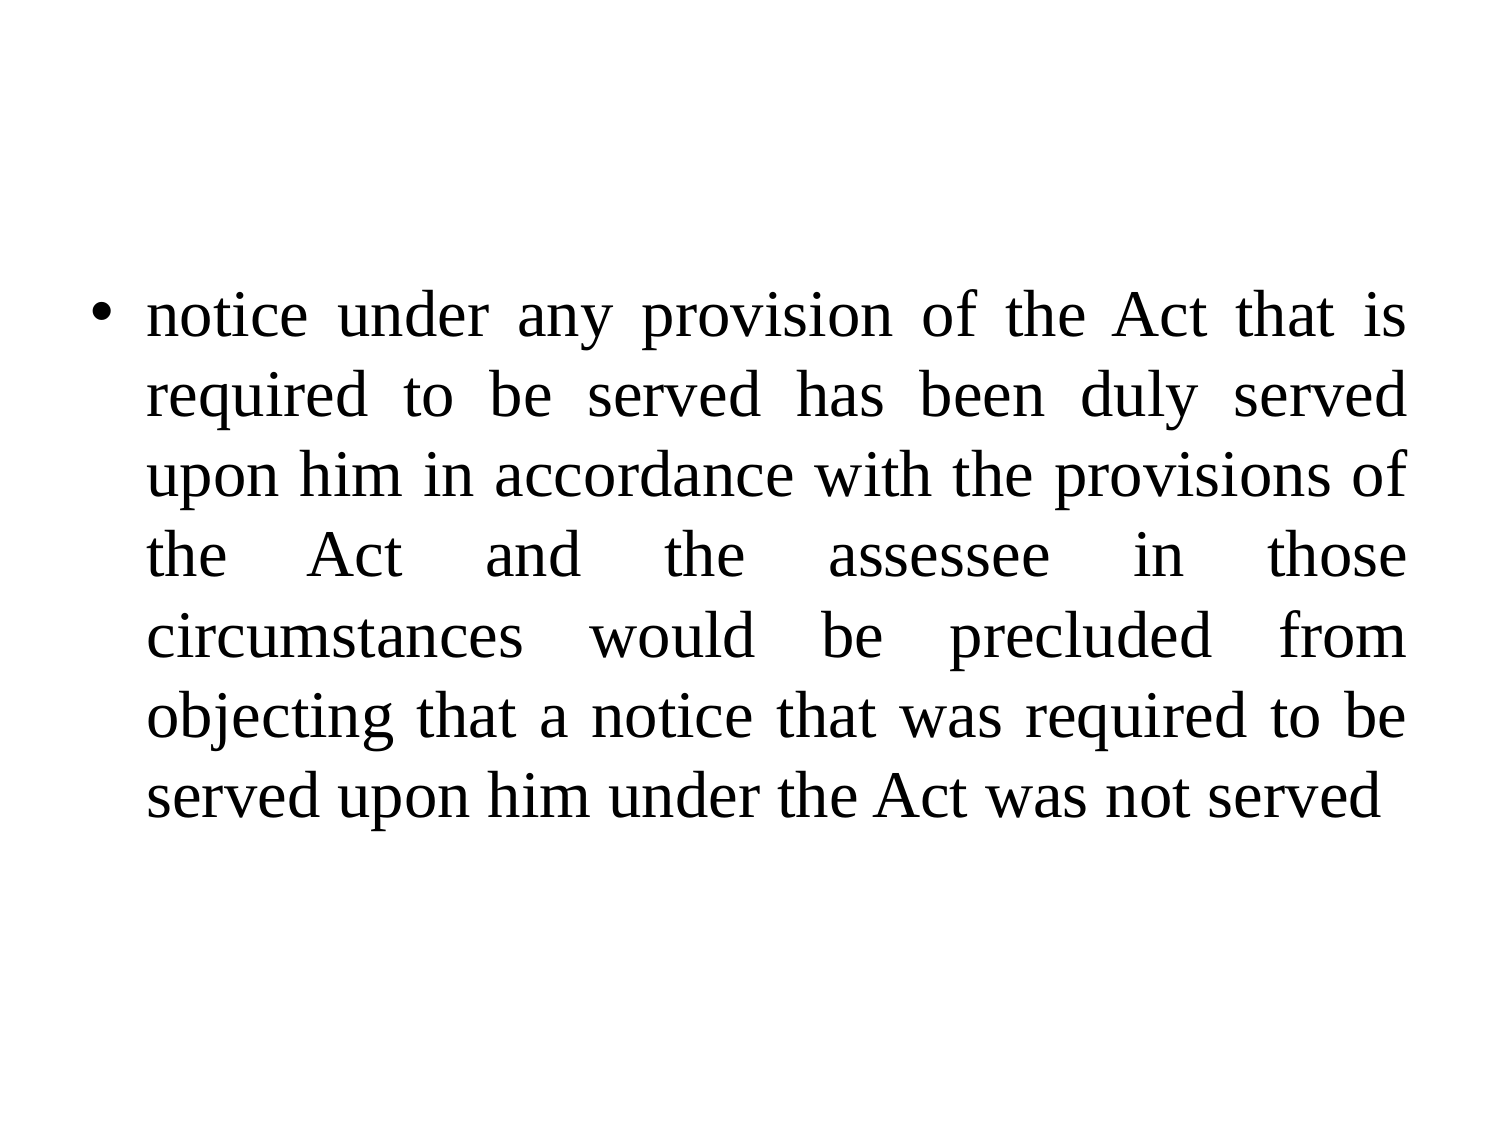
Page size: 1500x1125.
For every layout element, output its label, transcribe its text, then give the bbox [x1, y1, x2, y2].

list notice under any provision of the Act that is required to be served has been duly served upon him in accordance with the provisions of the Act and the assessee in those circumstances would be precluded from objecting that a notice that was required to be served upon him under the Act was not served [75, 262, 1425, 1005]
